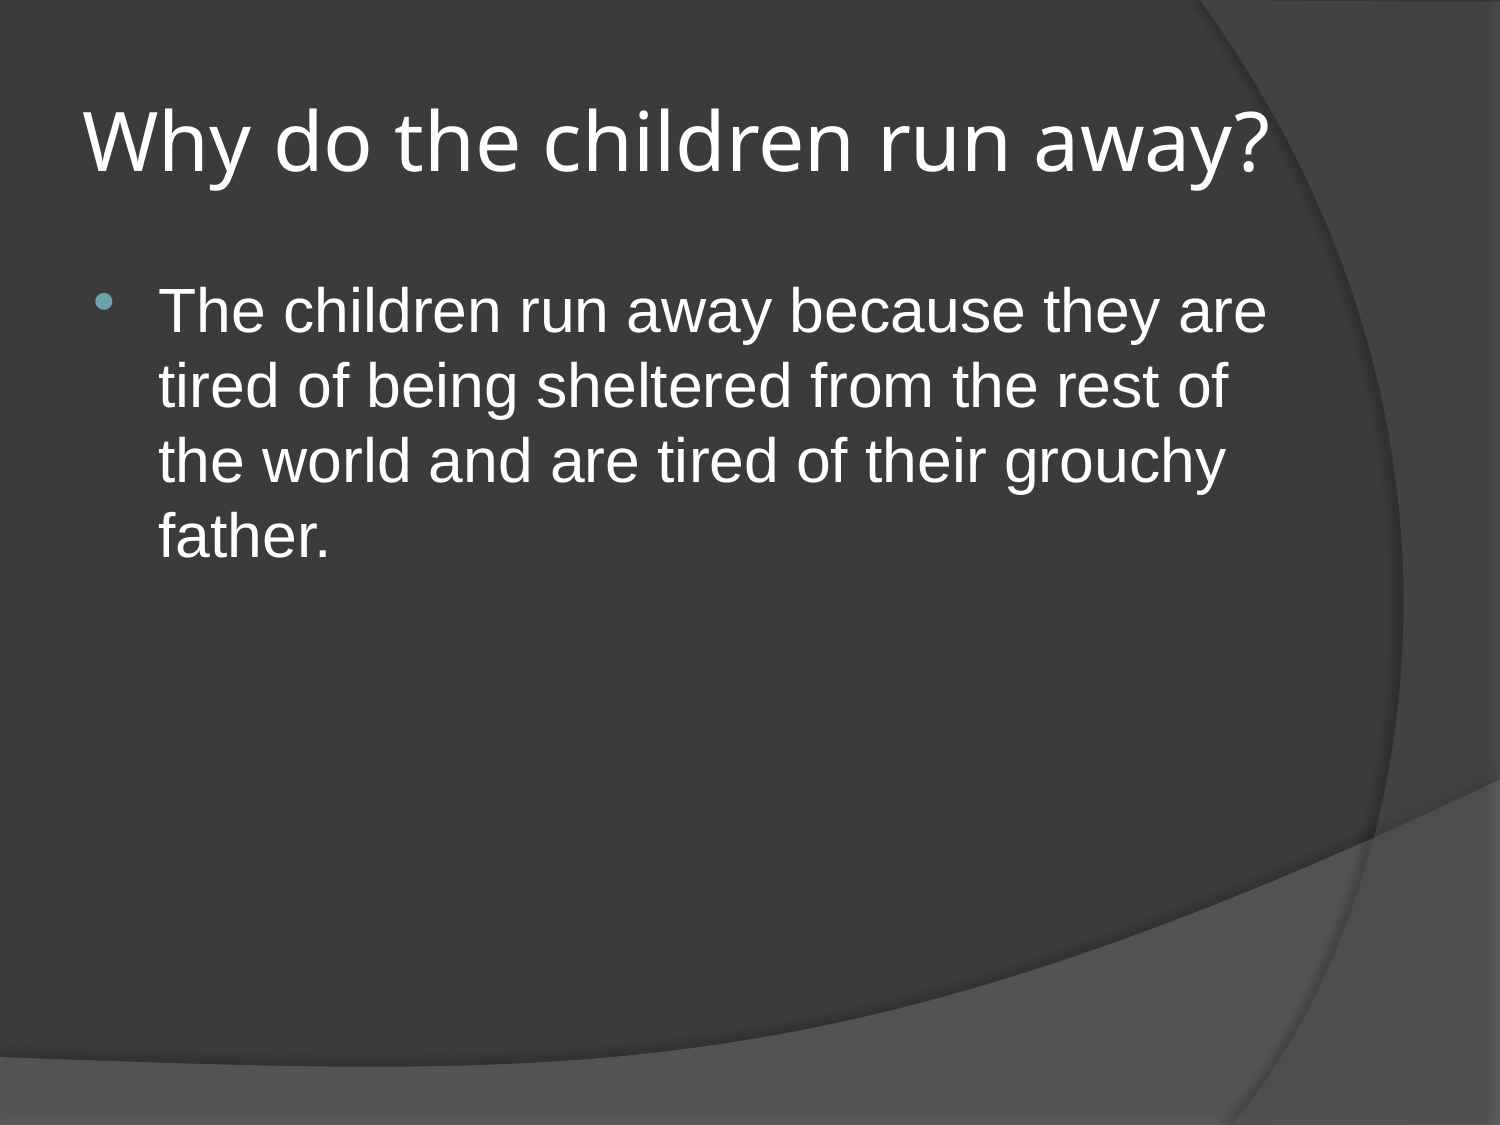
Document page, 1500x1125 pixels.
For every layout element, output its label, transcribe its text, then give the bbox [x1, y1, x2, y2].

list The children run away because they are tired of being sheltered from the rest of the world and are tired of their grouchy father. [75, 262, 1300, 1005]
title Why do the children run away? [75, 45, 1300, 233]
